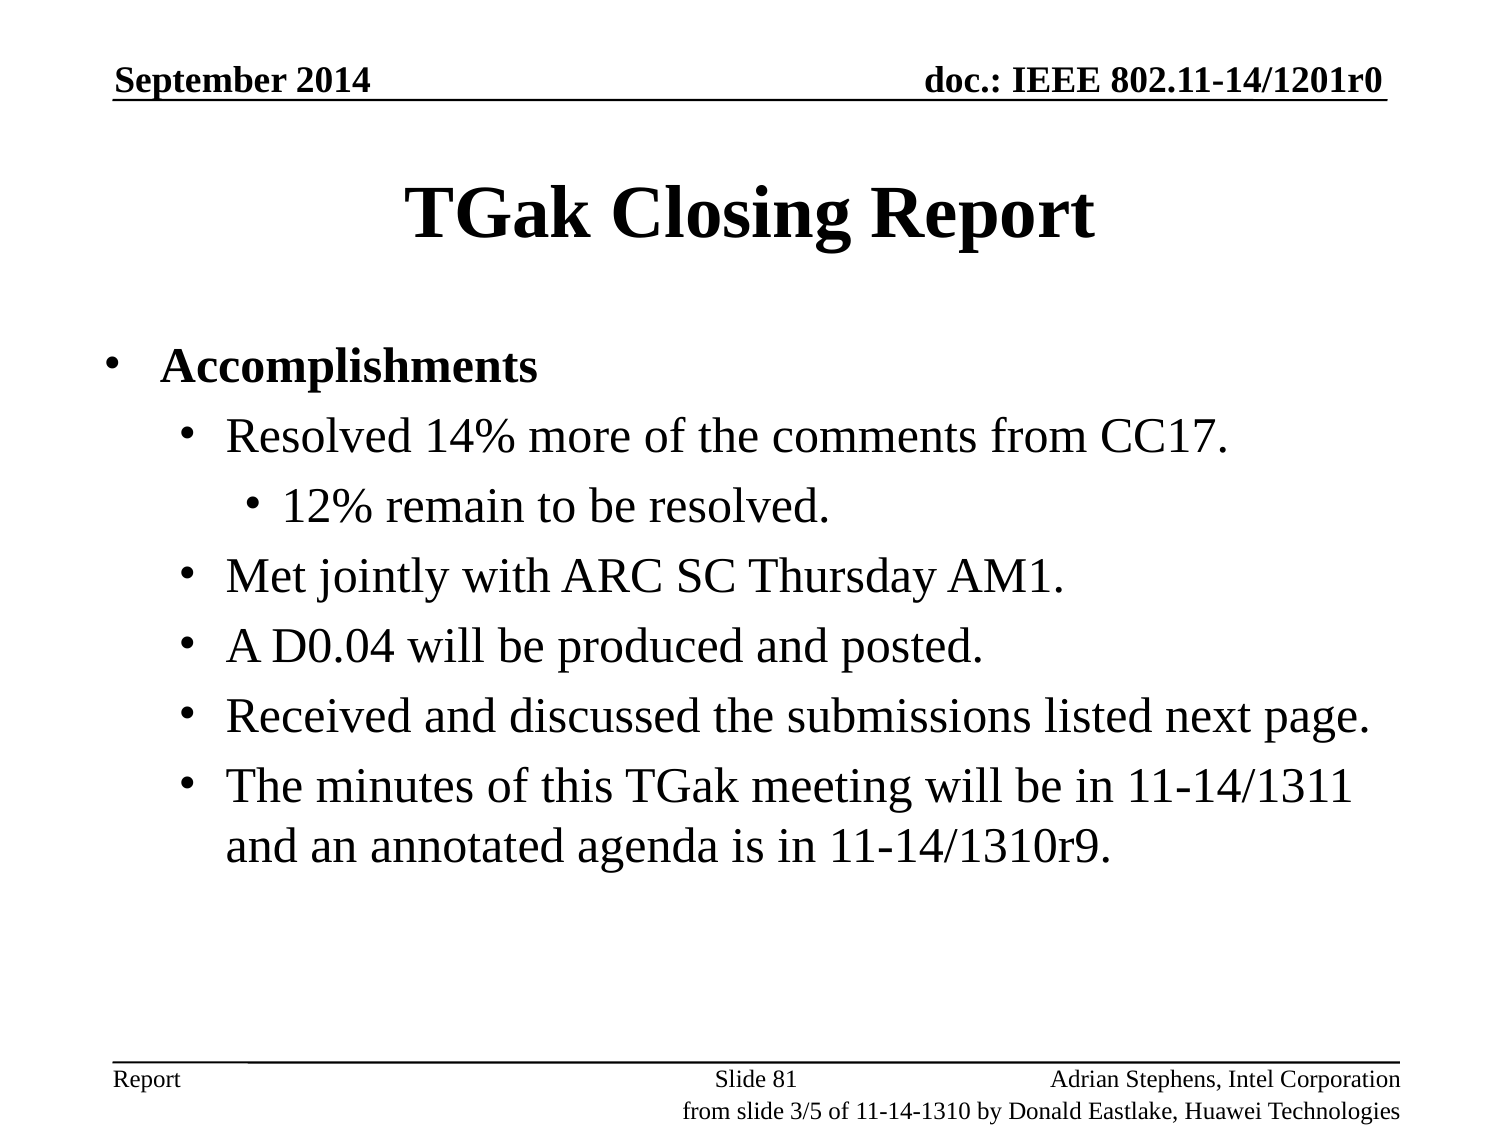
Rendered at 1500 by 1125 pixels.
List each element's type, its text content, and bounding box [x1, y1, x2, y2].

slide_number Slide 81 [712, 1061, 800, 1087]
footer Adrian Stephens, Intel Corporation [915, 1061, 1402, 1087]
title TGak Closing Report [112, 112, 1388, 303]
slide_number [114, 54, 374, 101]
text_box from slide 3/5 of 11-14-1310 by Donald Eastlake, Huawei Technologies [343, 1087, 1417, 1125]
list Accomplishments Resolved 14% more of the comments from CC17. 12% remain to be resolved. Met jointly with ARC SC Thursday AM1. A D0.04 will be produced and posted. Received and discussed the submissions listed next page. The minutes of this TGak meeting will be in 11-14/1311 and an annotated agenda is in 11-14/1310r9. [88, 324, 1388, 1059]
